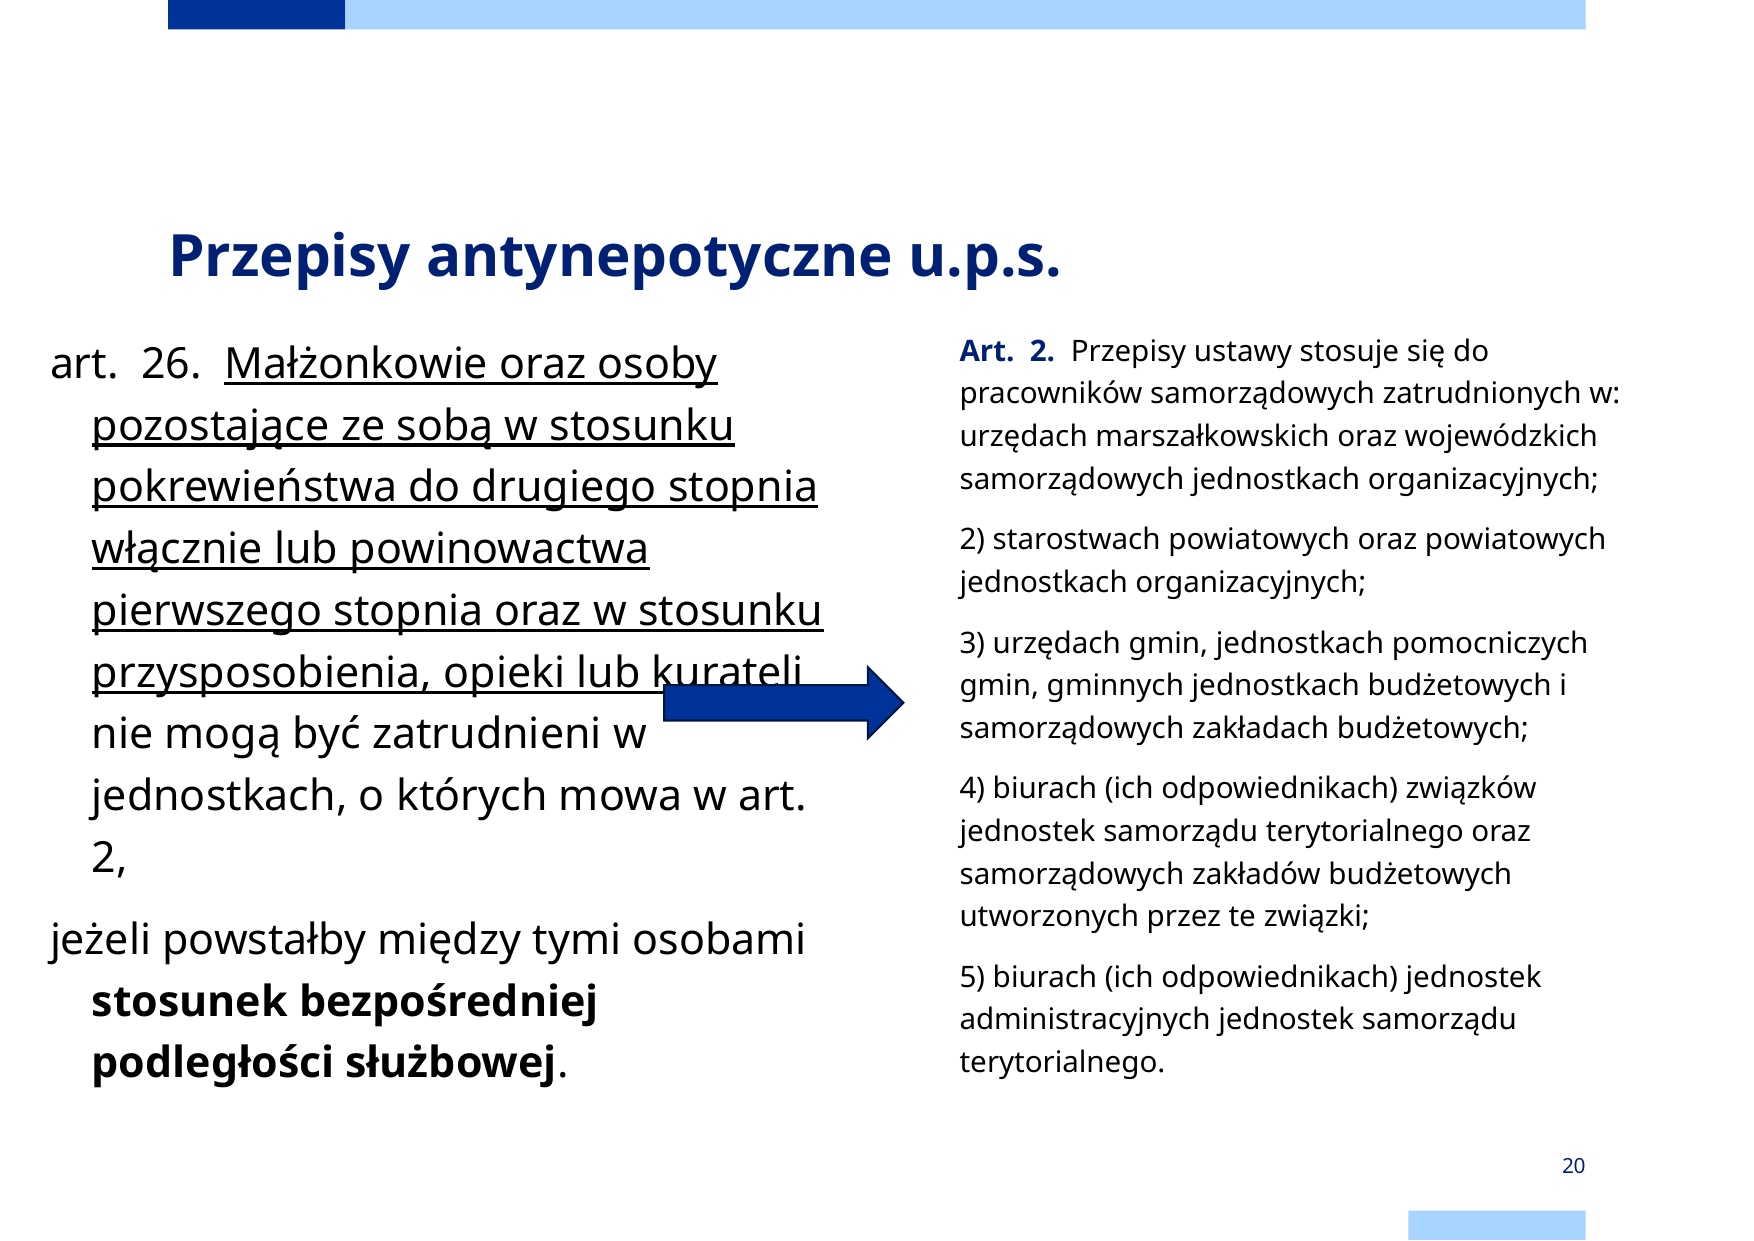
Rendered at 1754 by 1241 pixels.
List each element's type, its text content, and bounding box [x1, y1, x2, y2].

slide_number 20 [1408, 1151, 1586, 1182]
list art. 26. Małżonkowie oraz osoby pozostające ze sobą w stosunku pokrewieństwa do drugiego stopnia włącznie lub powinowactwa pierwszego stopnia oraz w stosunku przysposobienia, opieki lub kurateli nie mogą być zatrudnieni w jednostkach, o których mowa w art. 2, jeżeli powstałby między tymi osobami stosunek bezpośredniej podległości służbowej. [50, 324, 848, 1093]
list Art. 2. Przepisy ustawy stosuje się do pracowników samorządowych zatrudnionych w: urzędach marszałkowskich oraz wojewódzkich samorządowych jednostkach organizacyjnych; 2) starostwach powiatowych oraz powiatowych jednostkach organizacyjnych; 3) urzędach gmin, jednostkach pomocniczych gmin, gminnych jednostkach budżetowych i samorządowych zakładach budżetowych; 4) biurach (ich odpowiednikach) związków jednostek samorządu terytorialnego oraz samorządowych zakładów budżetowych utworzonych przez te związki; 5) biurach (ich odpowiednikach) jednostek administracyjnych jednostek samorządu terytorialnego. [959, 324, 1633, 1093]
title Przepisy antynepotyczne u.p.s. [168, 147, 1586, 325]
text_box [663, 664, 905, 741]
